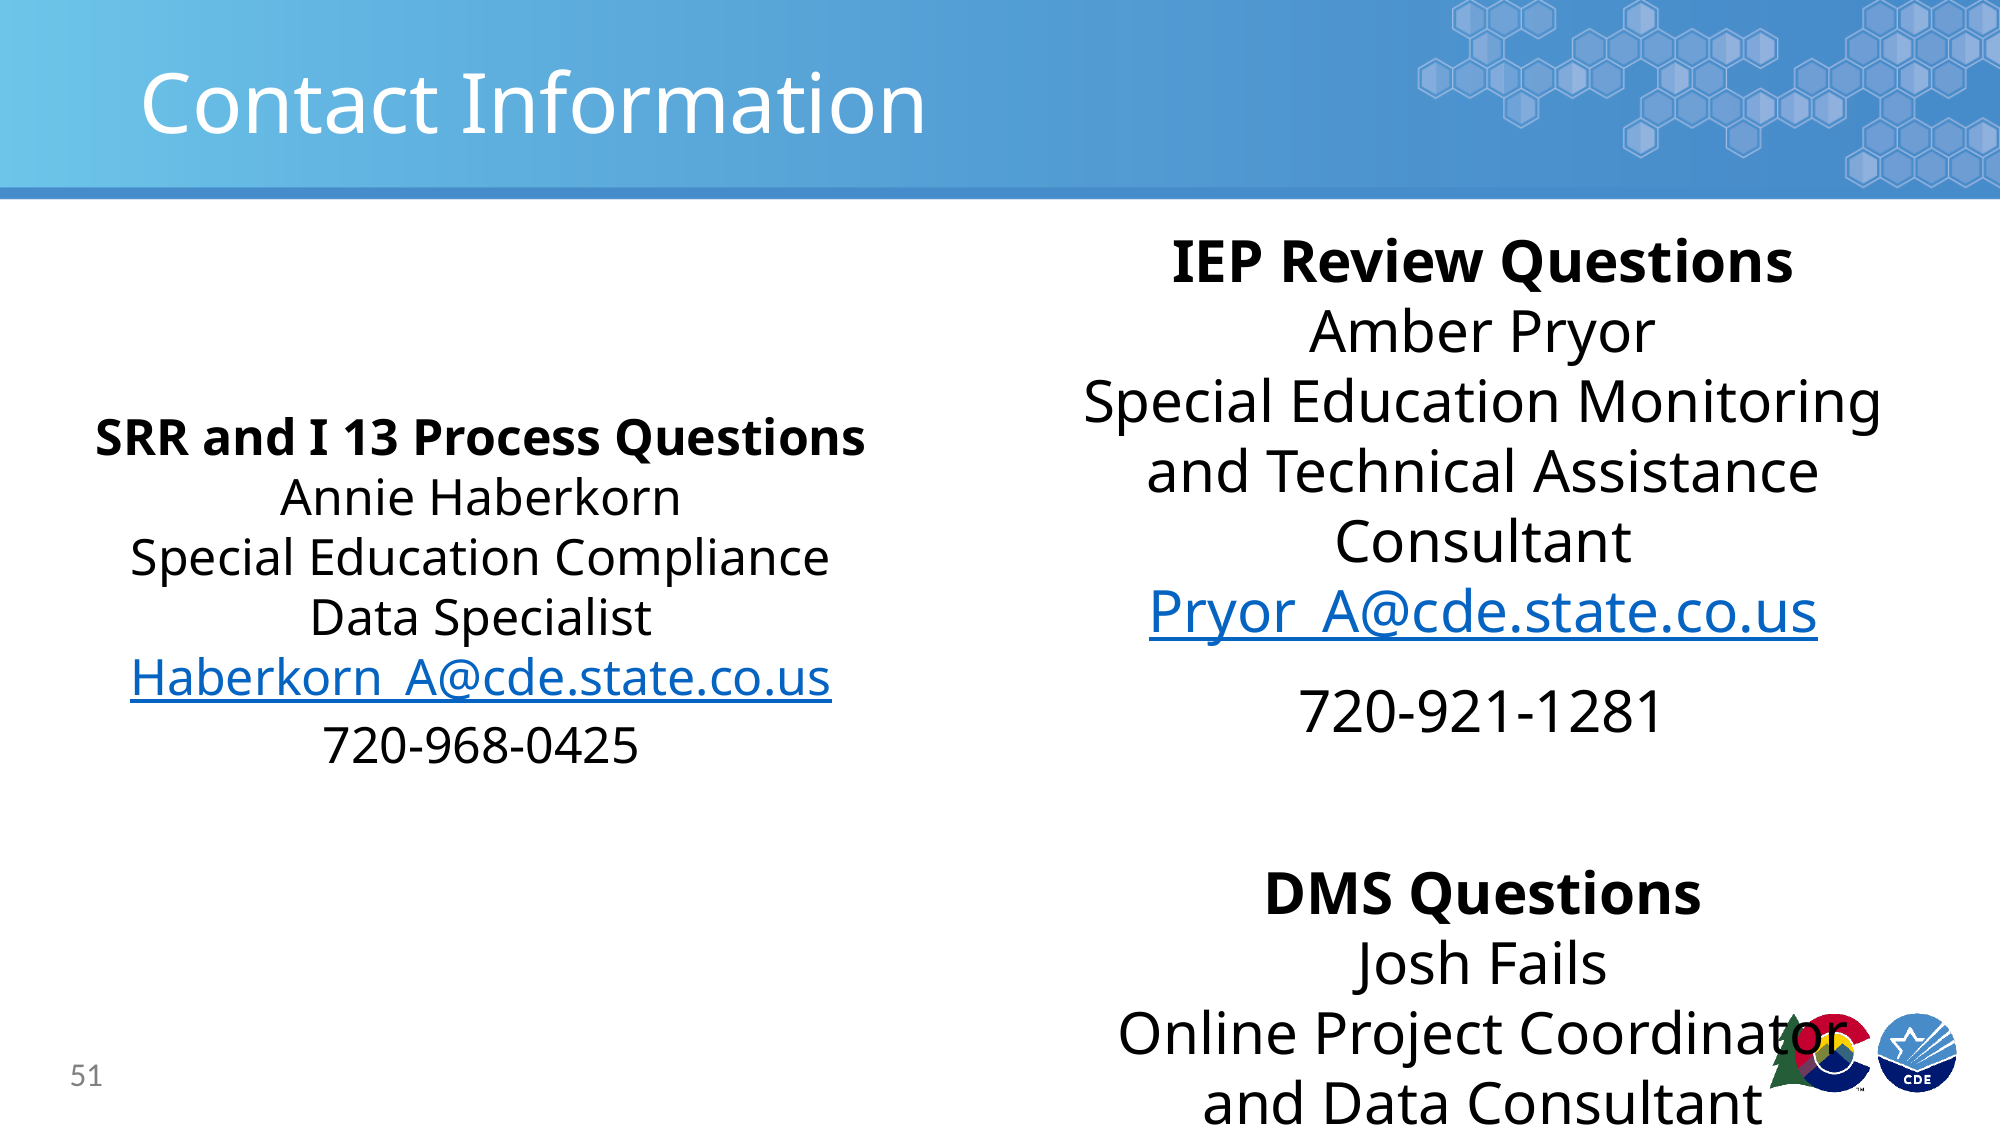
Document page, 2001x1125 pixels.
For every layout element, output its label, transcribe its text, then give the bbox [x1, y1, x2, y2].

list IEP Review Questions Amber Pryor Special Education Monitoring and Technical Assistance Consultant Pryor_A@cde.state.co.us 720-921-1281 DMS Questions Josh Fails Online Project Coordinator and Data Consultant Fails_J@cde.state.co.us 720-618-0538 [1049, 216, 1917, 839]
picture [0, 0, 2000, 200]
text_box SRR and I 13 Process Questions Annie Haberkorn Special Education Compliance Data Specialist Haberkorn_A@cde.state.co.us 720-968-0425 [65, 398, 897, 782]
slide_number 51 [54, 1042, 505, 1103]
picture [1768, 1012, 1957, 1093]
title Contact Information [139, 61, 1097, 133]
